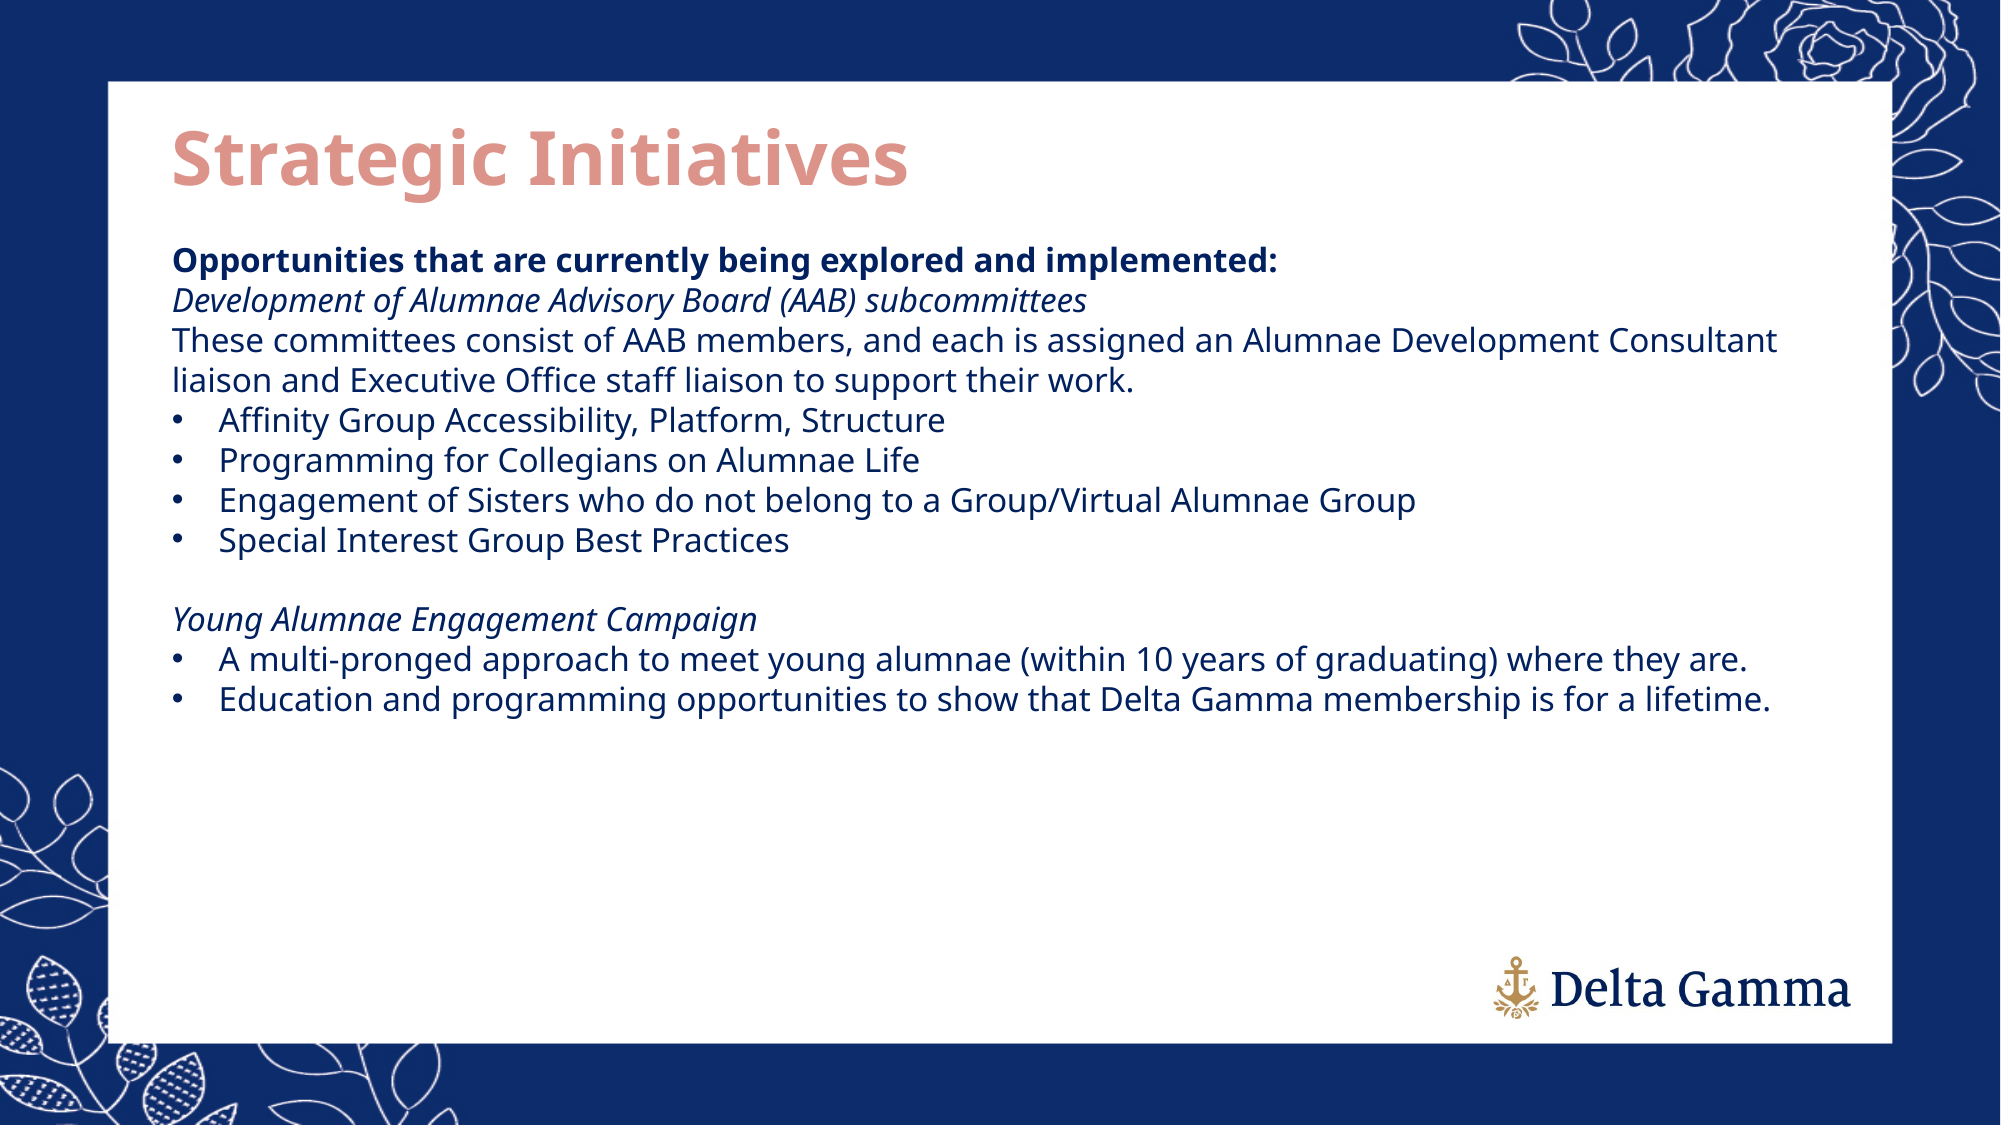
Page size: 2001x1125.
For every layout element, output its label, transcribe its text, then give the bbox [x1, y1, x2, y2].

text_box Opportunities that are currently being explored and implemented: Development of Alumnae Advisory Board (AAB) subcommittees These committees consist of AAB members, and each is assigned an Alumnae Development Consultant liaison and Executive Office staff liaison to support their work. Affinity Group Accessibility, Platform, Structure Programming for Collegians on Alumnae Life Engagement of Sisters who do not belong to a Group/Virtual Alumnae Group Special Interest Group Best Practices Young Alumnae Engagement Campaign A multi-pronged approach to meet young alumnae (within 10 years of graduating) where they are. Education and programming opportunities to show that Delta Gamma membership is for a lifetime. [156, 231, 1825, 766]
text_box Strategic Initiatives [156, 102, 1825, 208]
picture [0, 0, 2001, 1125]
